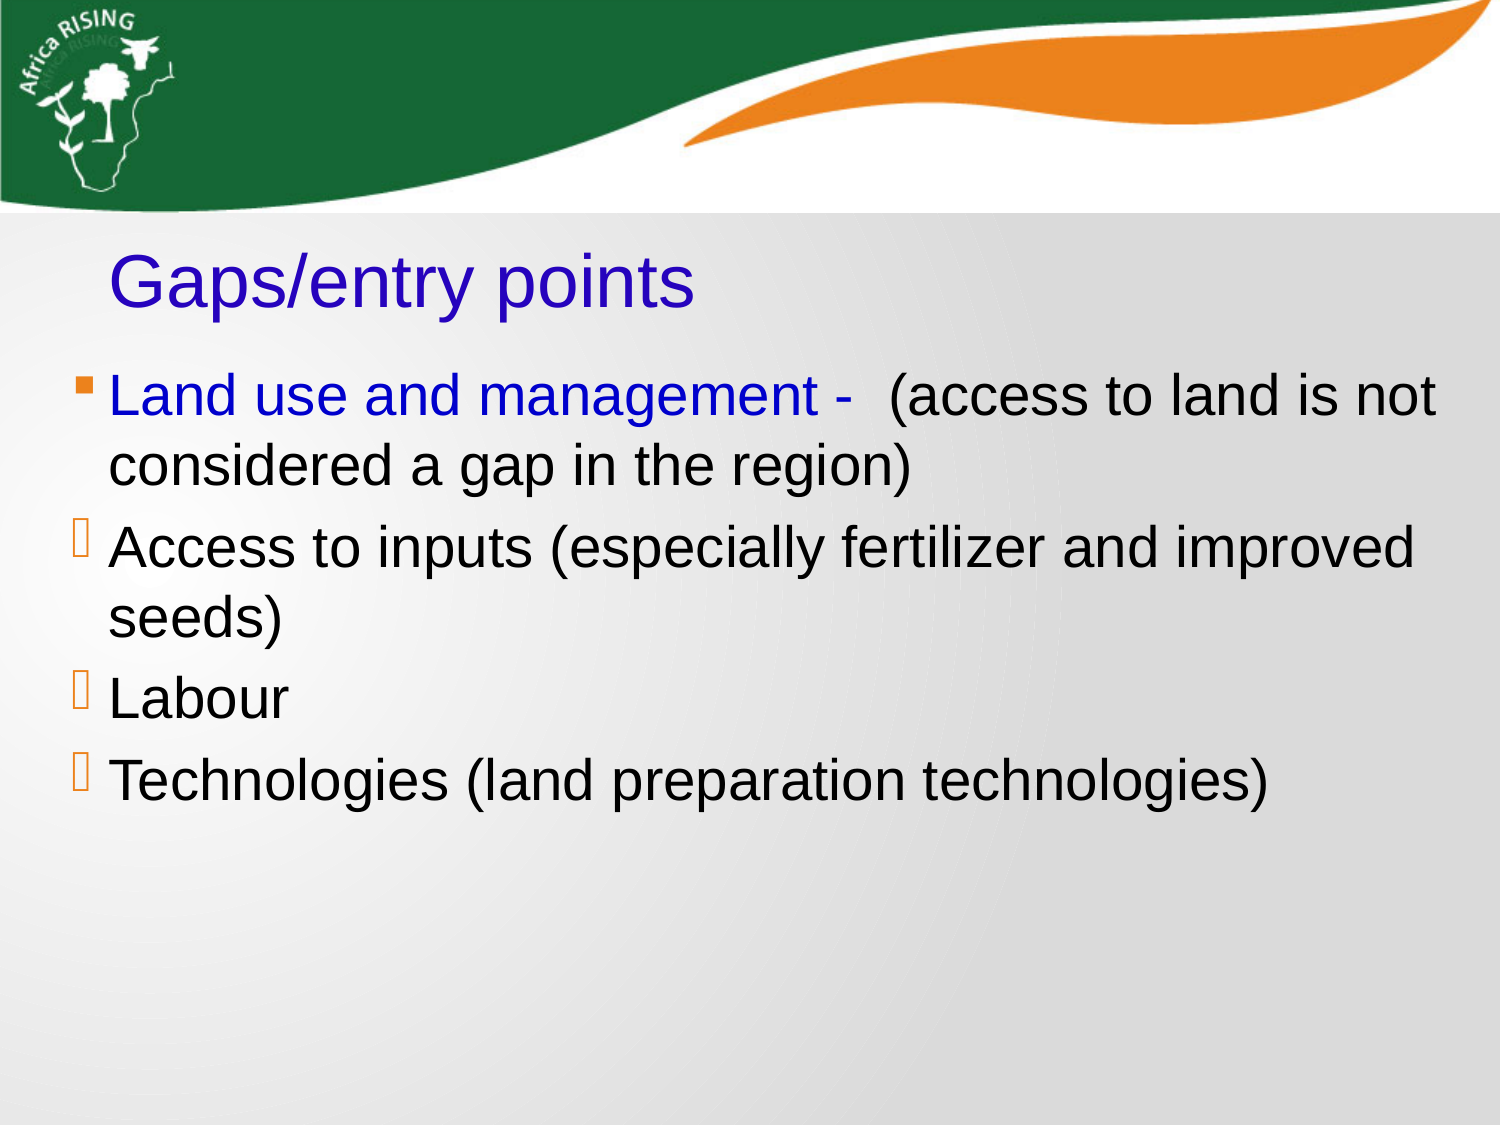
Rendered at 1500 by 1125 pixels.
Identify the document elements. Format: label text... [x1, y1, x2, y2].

list Land use and management - (access to land is not considered a gap in the region) Access to inputs (especially fertilizer and improved seeds) Labour Technologies (land preparation technologies) [37, 350, 1463, 1088]
picture [0, 0, 1500, 213]
list Gaps/entry points [75, 224, 1213, 325]
